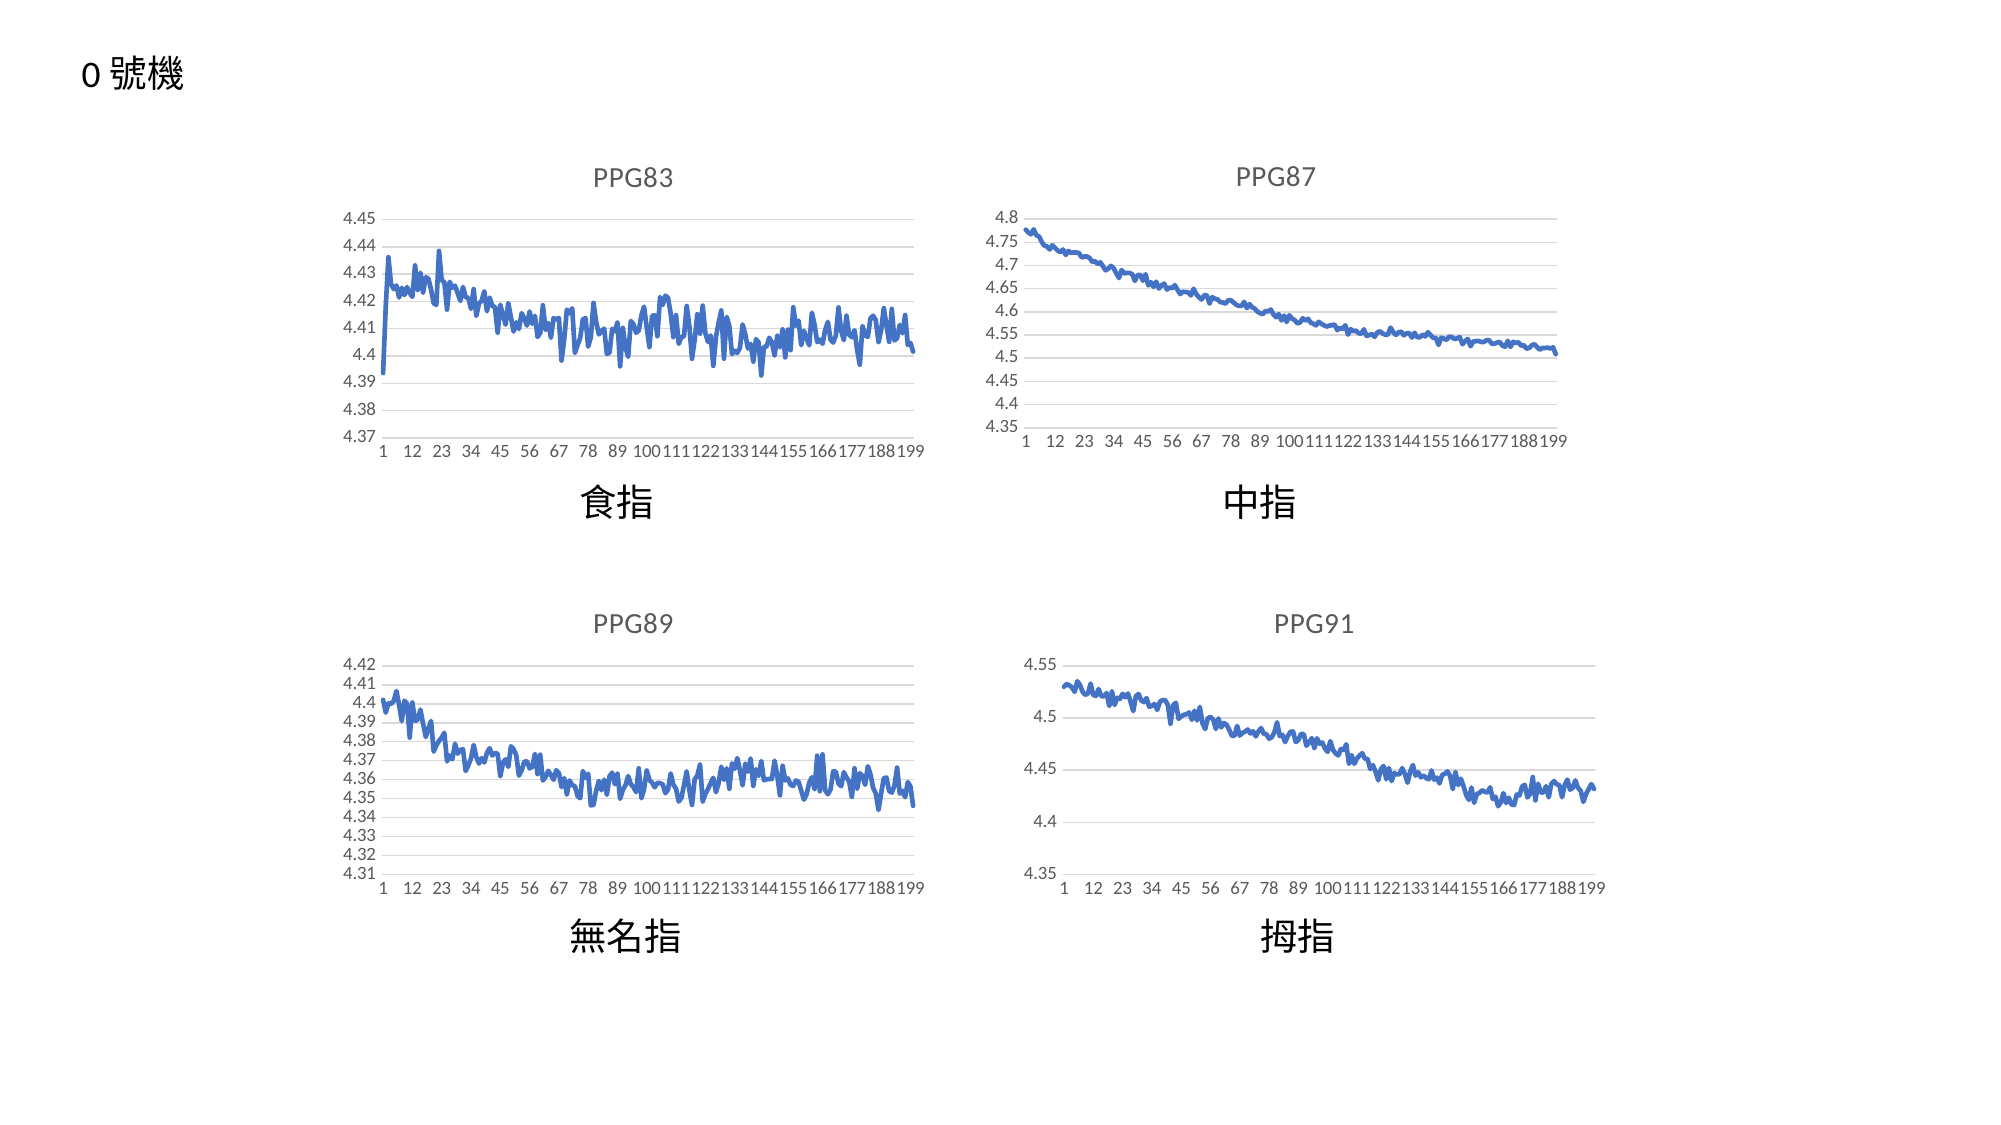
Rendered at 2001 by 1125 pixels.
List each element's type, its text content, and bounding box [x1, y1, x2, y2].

chart [330, 141, 937, 470]
text_box 無名指 [554, 906, 714, 966]
chart [1011, 588, 1618, 906]
text_box 中指 [1207, 472, 1346, 532]
text_box 食指 [564, 472, 703, 532]
text_box 拇指 [1245, 906, 1384, 966]
text_box 0號機 [66, 42, 200, 103]
chart [973, 141, 1580, 459]
chart [330, 588, 937, 906]
